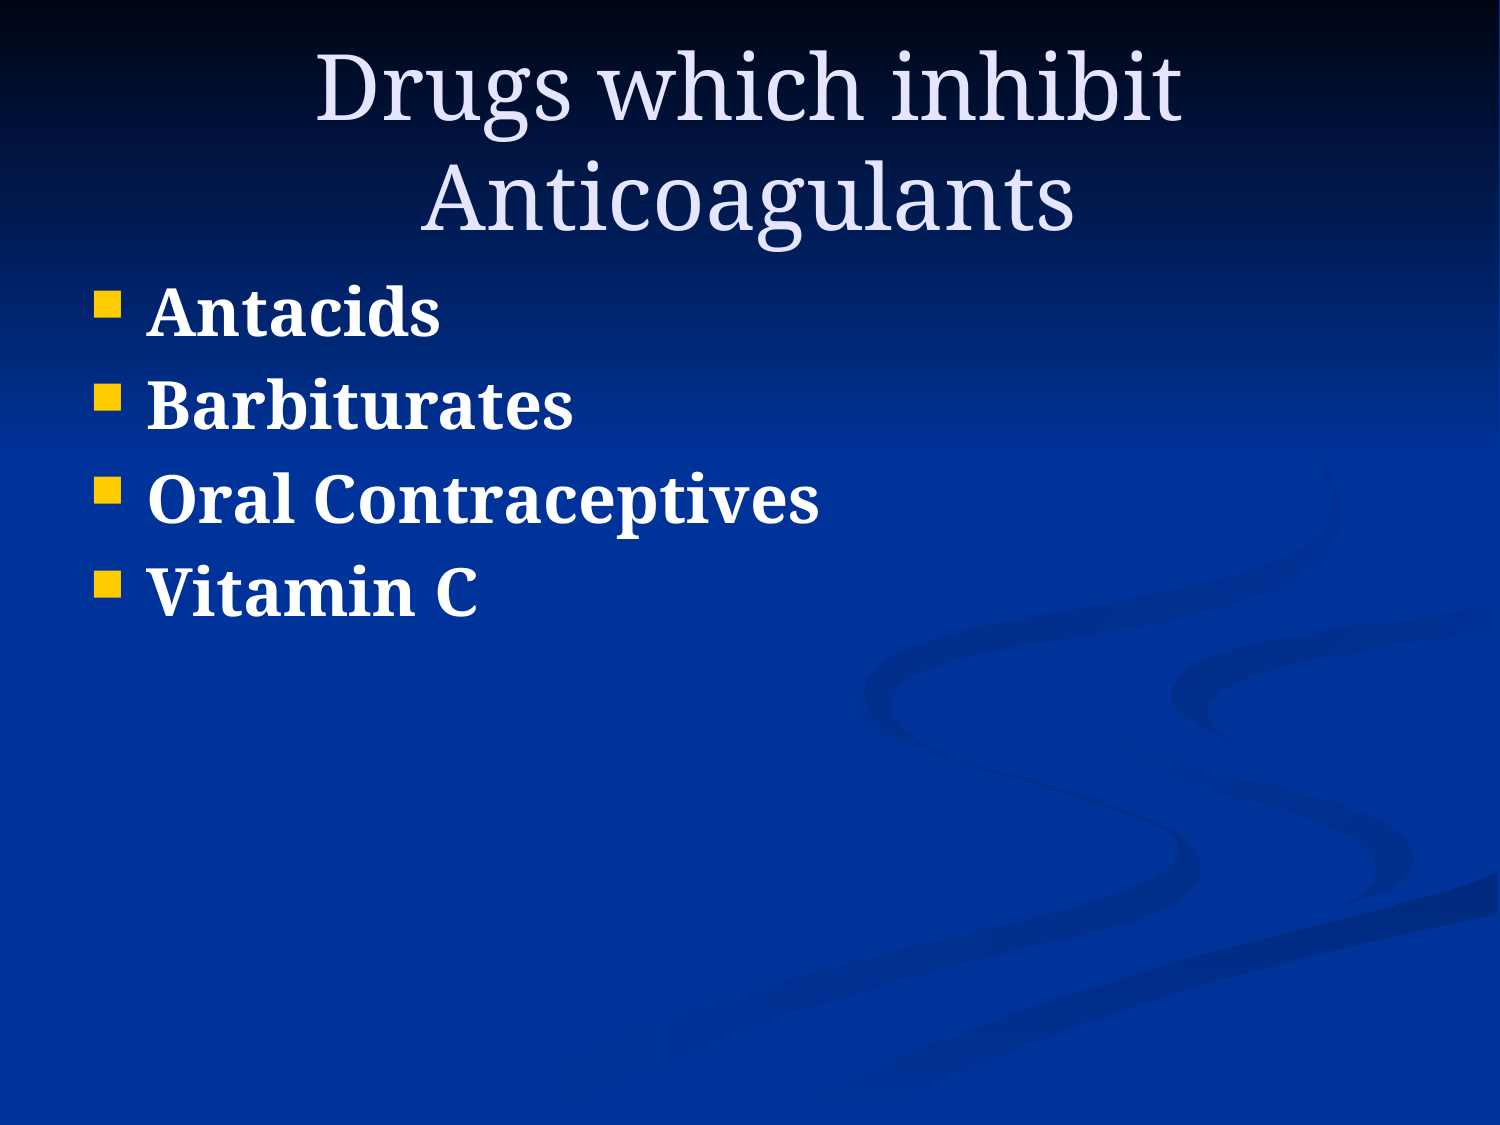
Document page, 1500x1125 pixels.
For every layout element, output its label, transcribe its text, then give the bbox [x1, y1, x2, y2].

list Antacids Barbiturates Oral Contraceptives Vitamin C [74, 262, 1426, 1006]
title Drugs which inhibit Anticoagulants [74, 44, 1426, 233]
